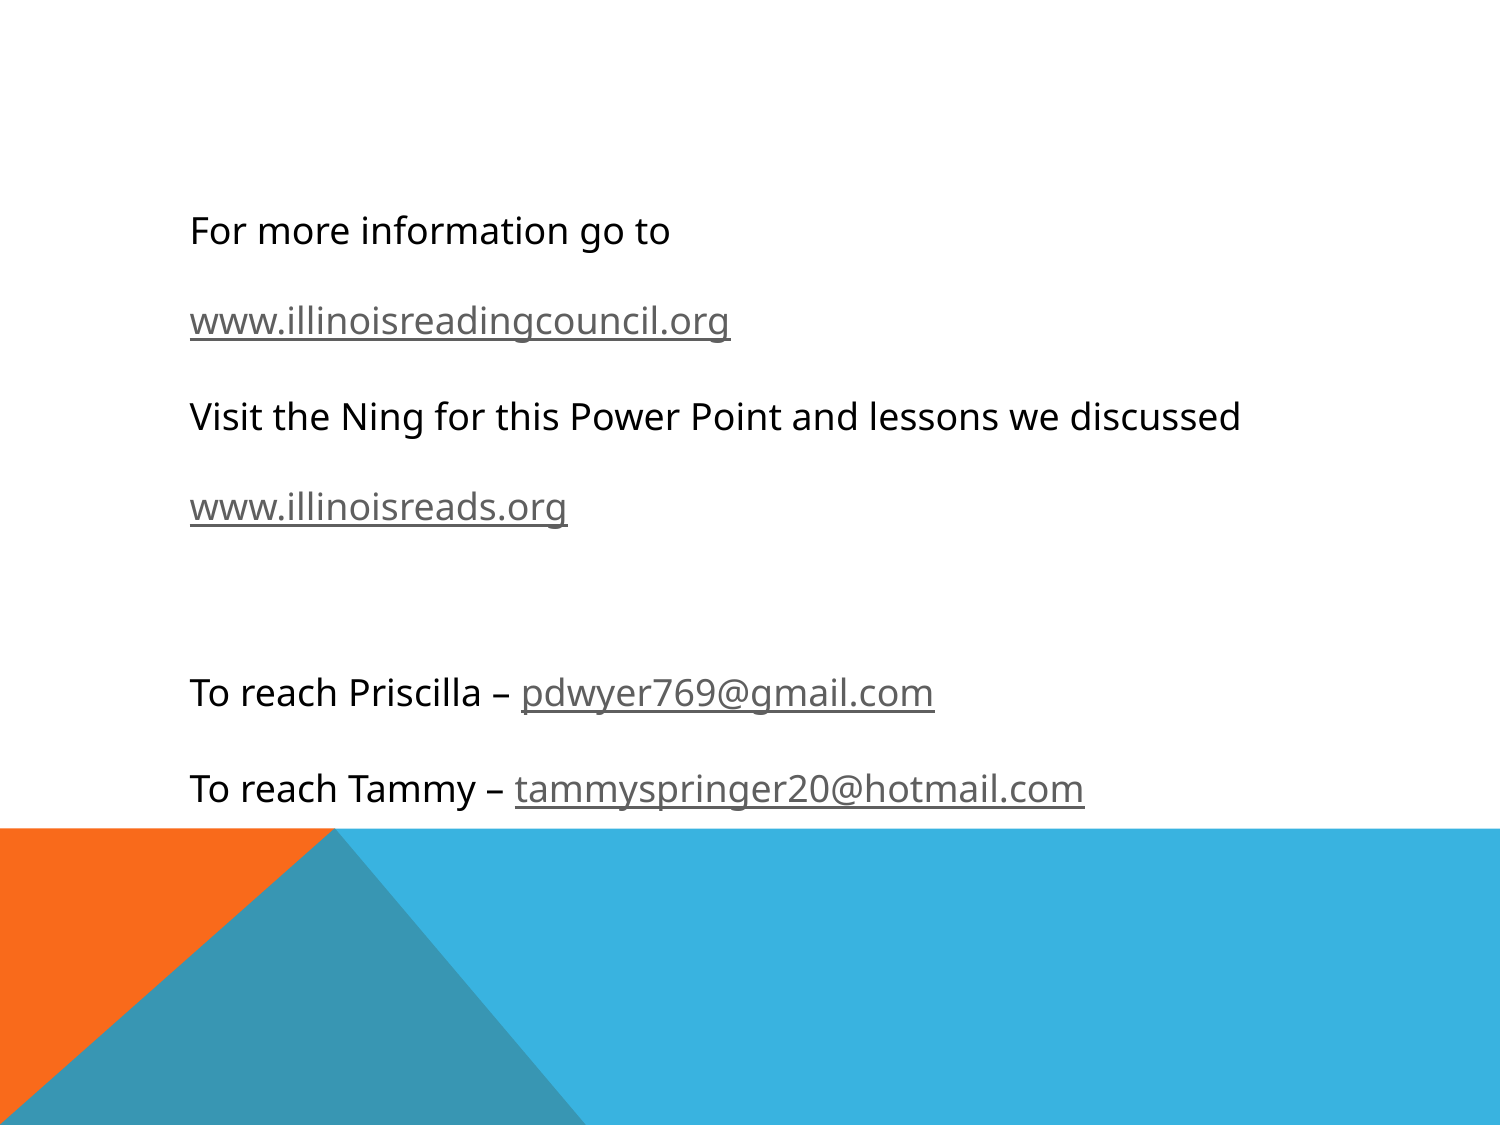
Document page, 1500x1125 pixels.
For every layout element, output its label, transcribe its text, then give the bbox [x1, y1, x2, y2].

text_box For more information go to www.illinoisreadingcouncil.org Visit the Ning for this Power Point and lessons we discussed www.illinoisreads.org To reach Priscilla – pdwyer769@gmail.com To reach Tammy – tammyspringer20@hotmail.com [174, 199, 1388, 1004]
